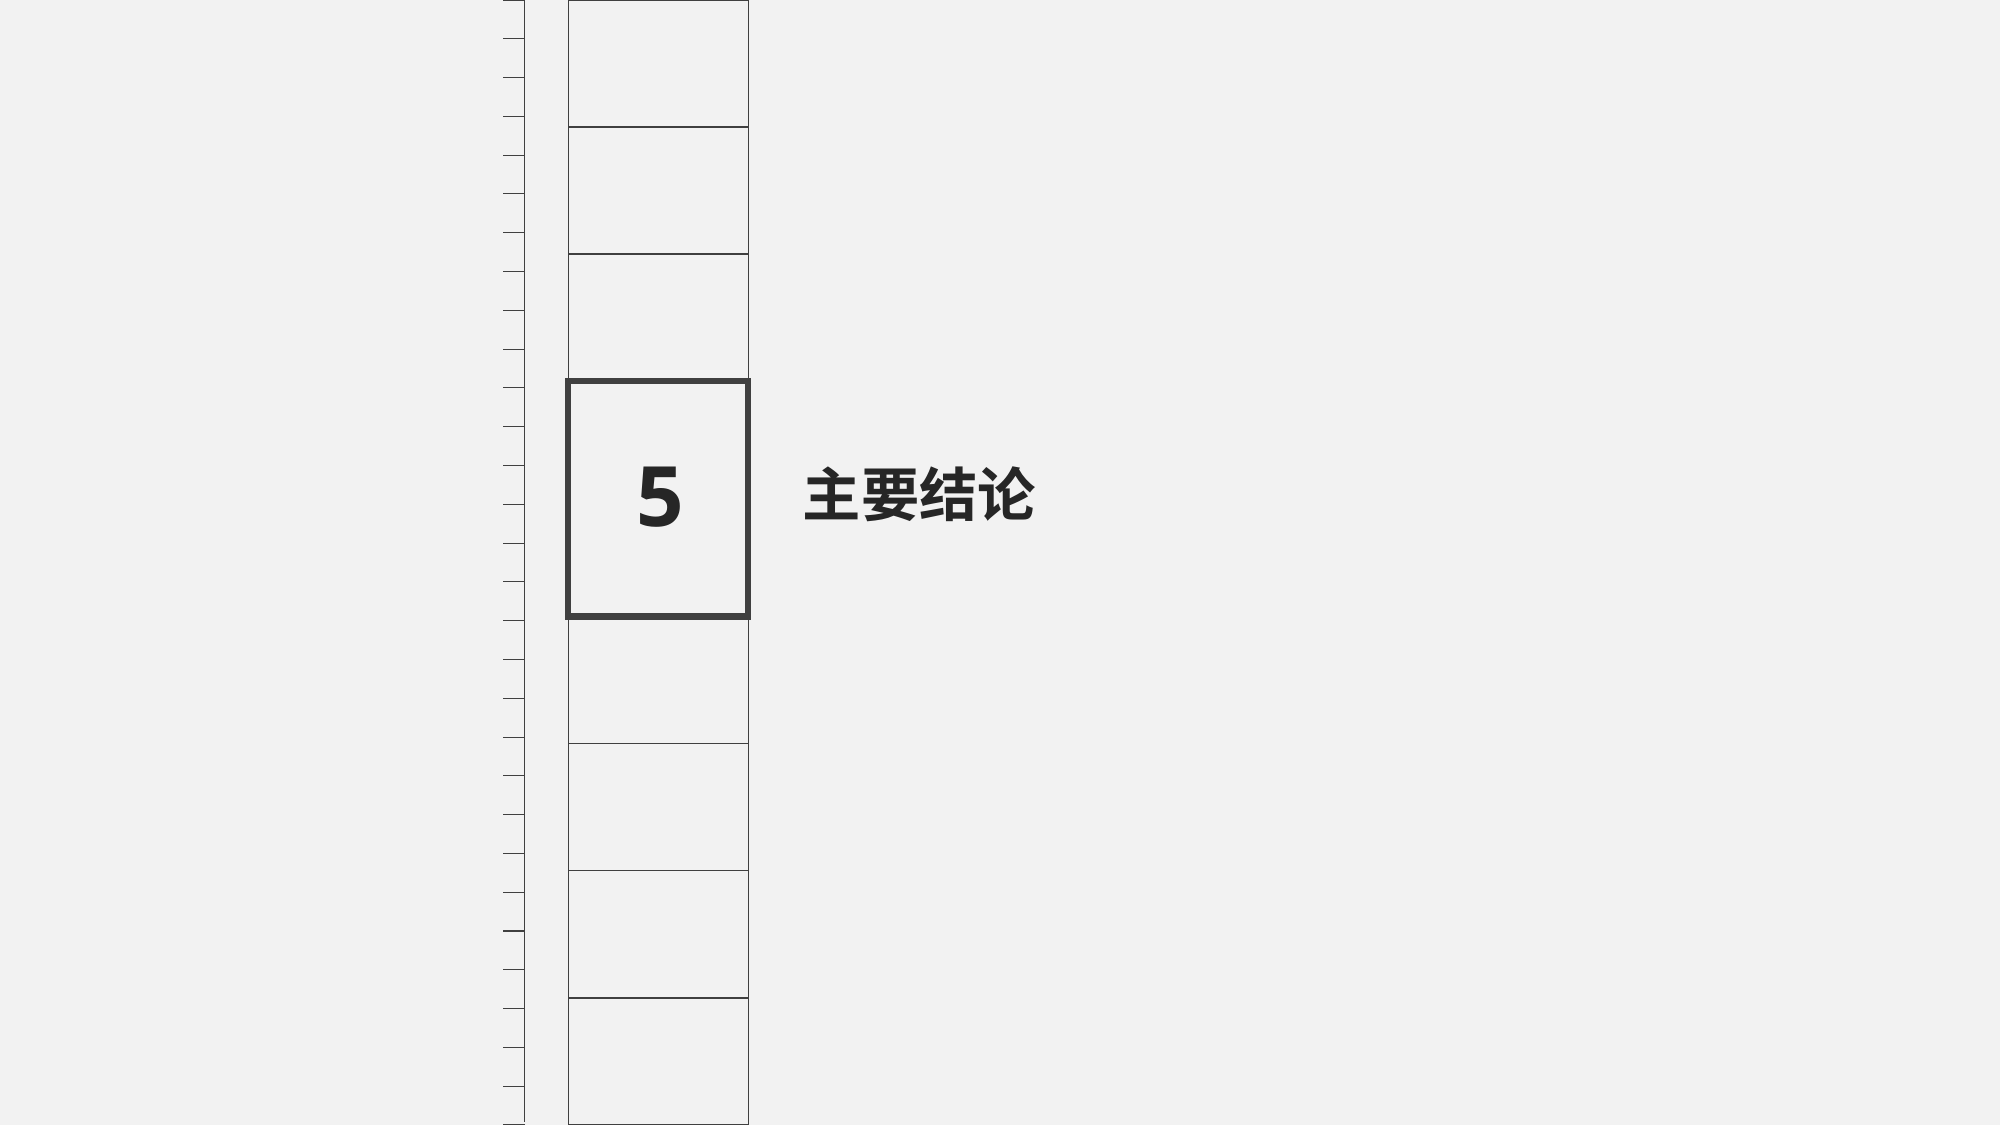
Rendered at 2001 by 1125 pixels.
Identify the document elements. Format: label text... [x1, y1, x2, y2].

list 5 [608, 433, 712, 554]
list 主要结论 [788, 433, 1332, 554]
